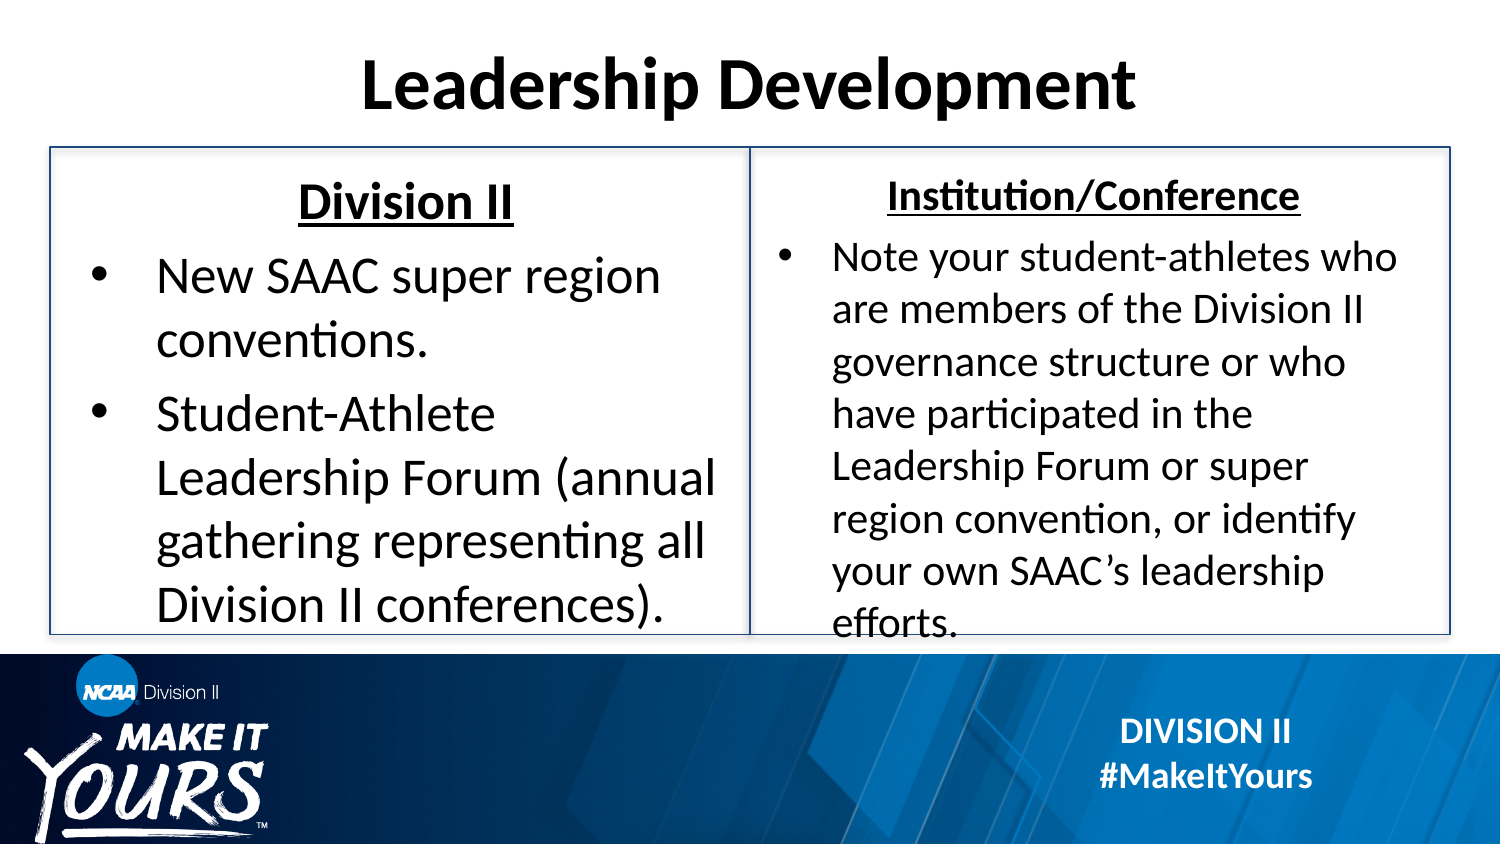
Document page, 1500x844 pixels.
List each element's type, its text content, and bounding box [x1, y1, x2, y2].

list Institution/Conference Note your student-athletes who are members of the Division II governance structure or who have participated in the Leadership Forum or super region convention, or identify your own SAAC’s leadership efforts. [762, 159, 1425, 655]
title Leadership Development [75, 9, 1425, 150]
list Division II New SAAC super region conventions. Student-Athlete Leadership Forum (annual gathering representing all Division II conferences). [75, 159, 738, 655]
picture [0, 654, 1500, 844]
